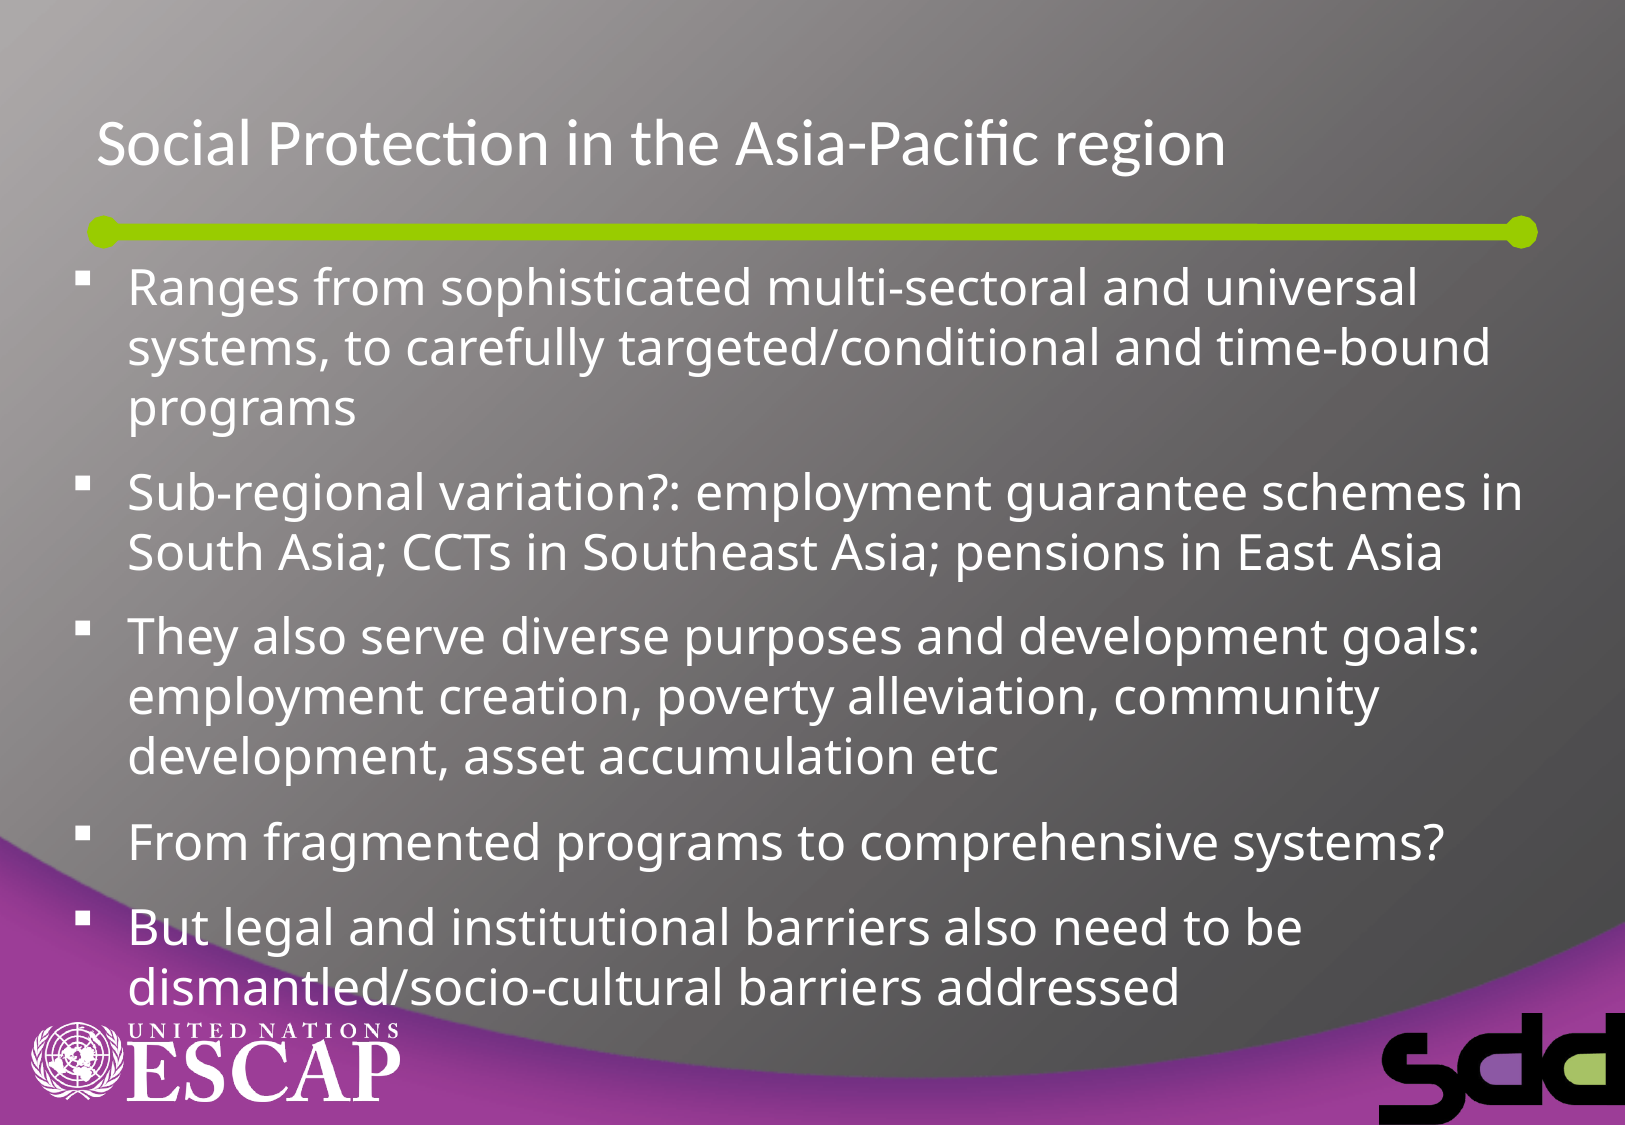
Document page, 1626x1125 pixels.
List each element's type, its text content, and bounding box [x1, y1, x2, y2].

title Social Protection in the Asia-Pacific region [80, 44, 1546, 233]
list Ranges from sophisticated multi-sectoral and universal systems, to carefully targeted/conditional and time-bound programs Sub-regional variation?: employment guarantee schemes in South Asia; CCTs in Southeast Asia; pensions in East Asia They also serve diverse purposes and development goals: employment creation, poverty alleviation, community development, asset accumulation etc From fragmented programs to comprehensive systems? But legal and institutional barriers also need to be dismantled/socio-cultural barriers addressed [56, 247, 1594, 951]
picture [0, 0, 1625, 1125]
